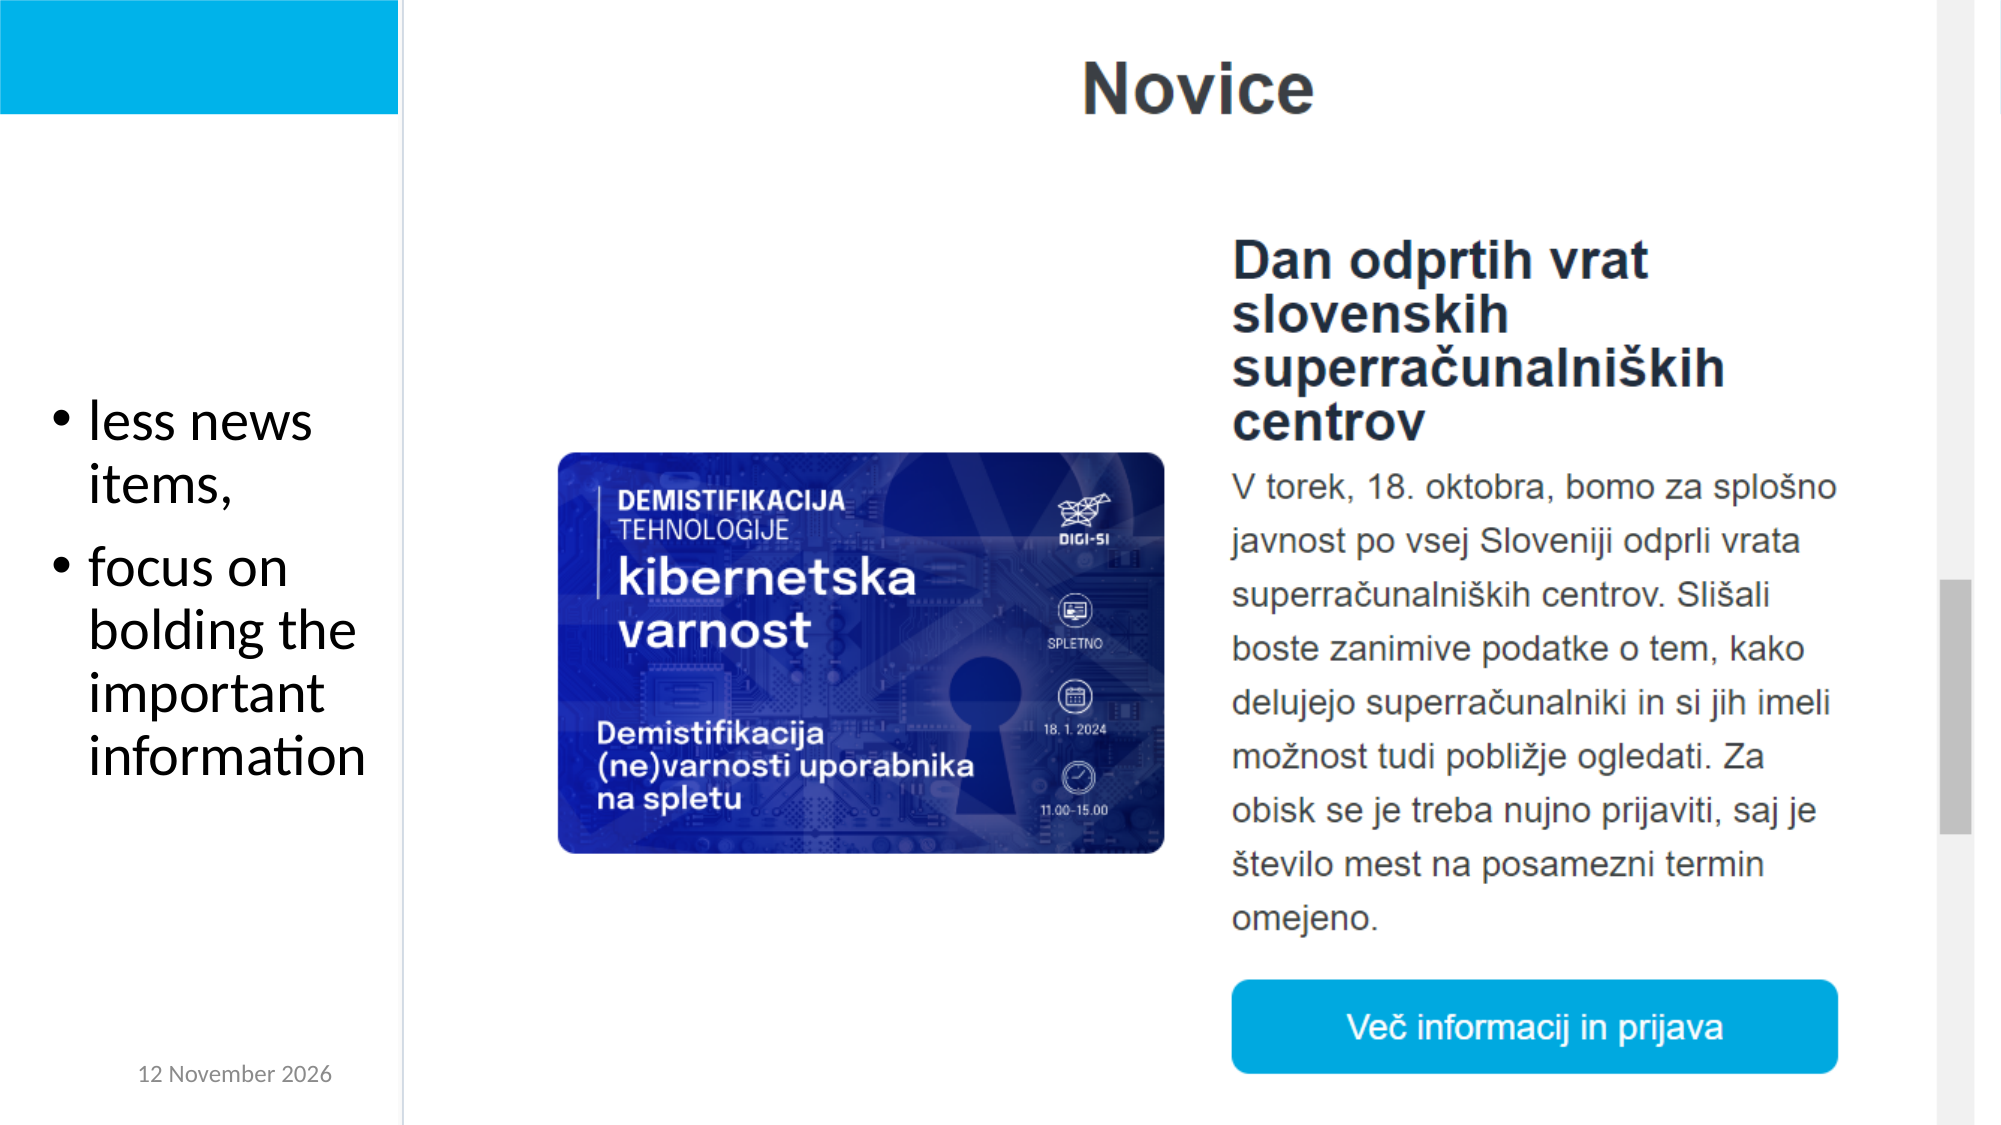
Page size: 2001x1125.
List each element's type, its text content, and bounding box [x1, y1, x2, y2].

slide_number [137, 1042, 398, 1103]
picture [0, 0, 2001, 1125]
list less news items, focus on bolding the important information [51, 383, 398, 836]
